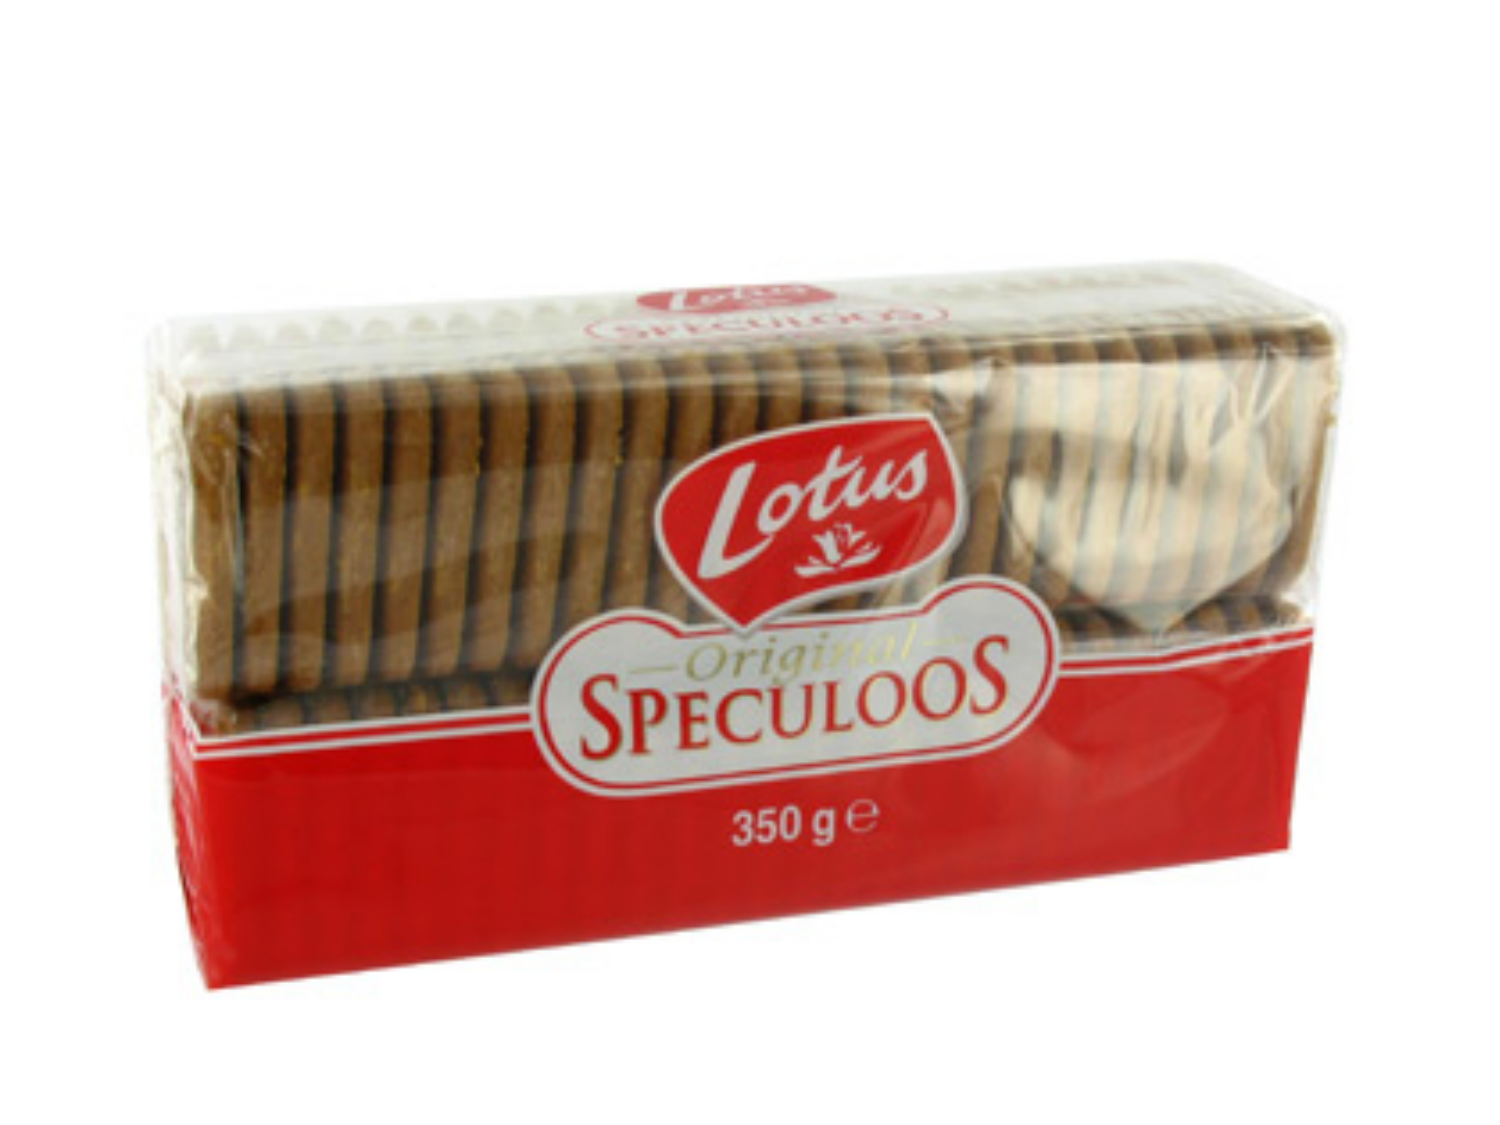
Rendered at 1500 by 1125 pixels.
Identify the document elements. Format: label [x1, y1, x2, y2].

picture [123, 0, 1375, 1125]
